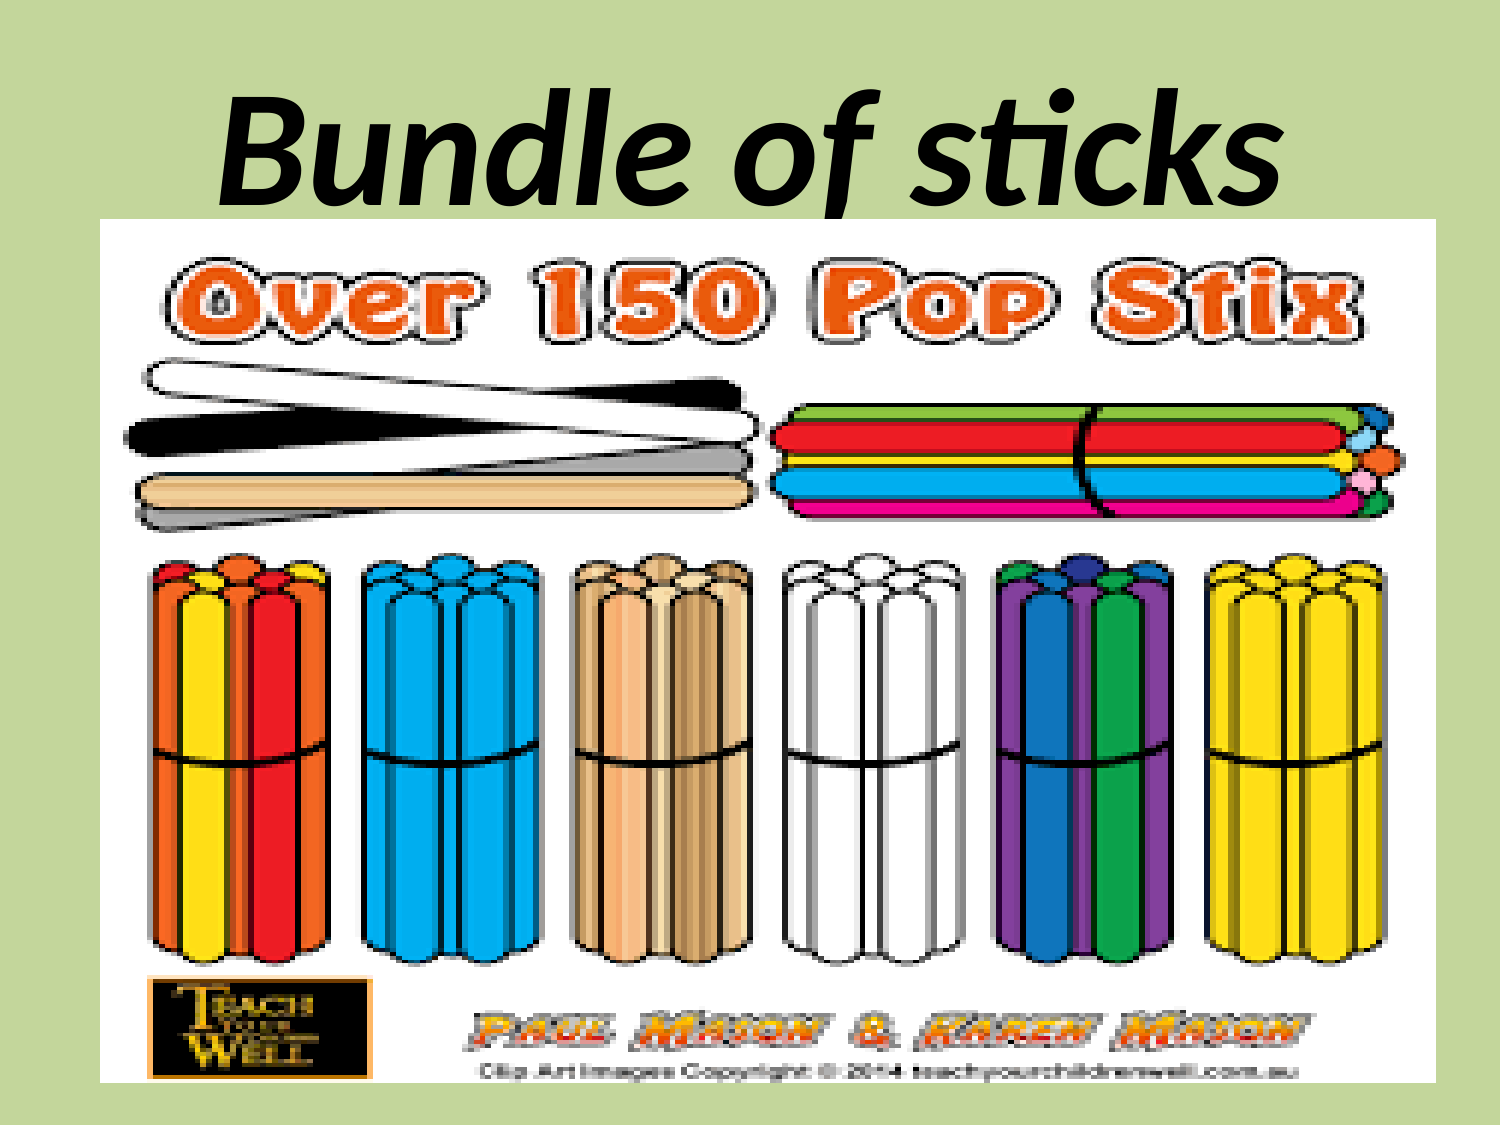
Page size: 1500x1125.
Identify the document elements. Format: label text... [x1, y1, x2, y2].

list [100, 219, 1436, 1083]
title Bundle of sticks [75, 45, 1425, 233]
